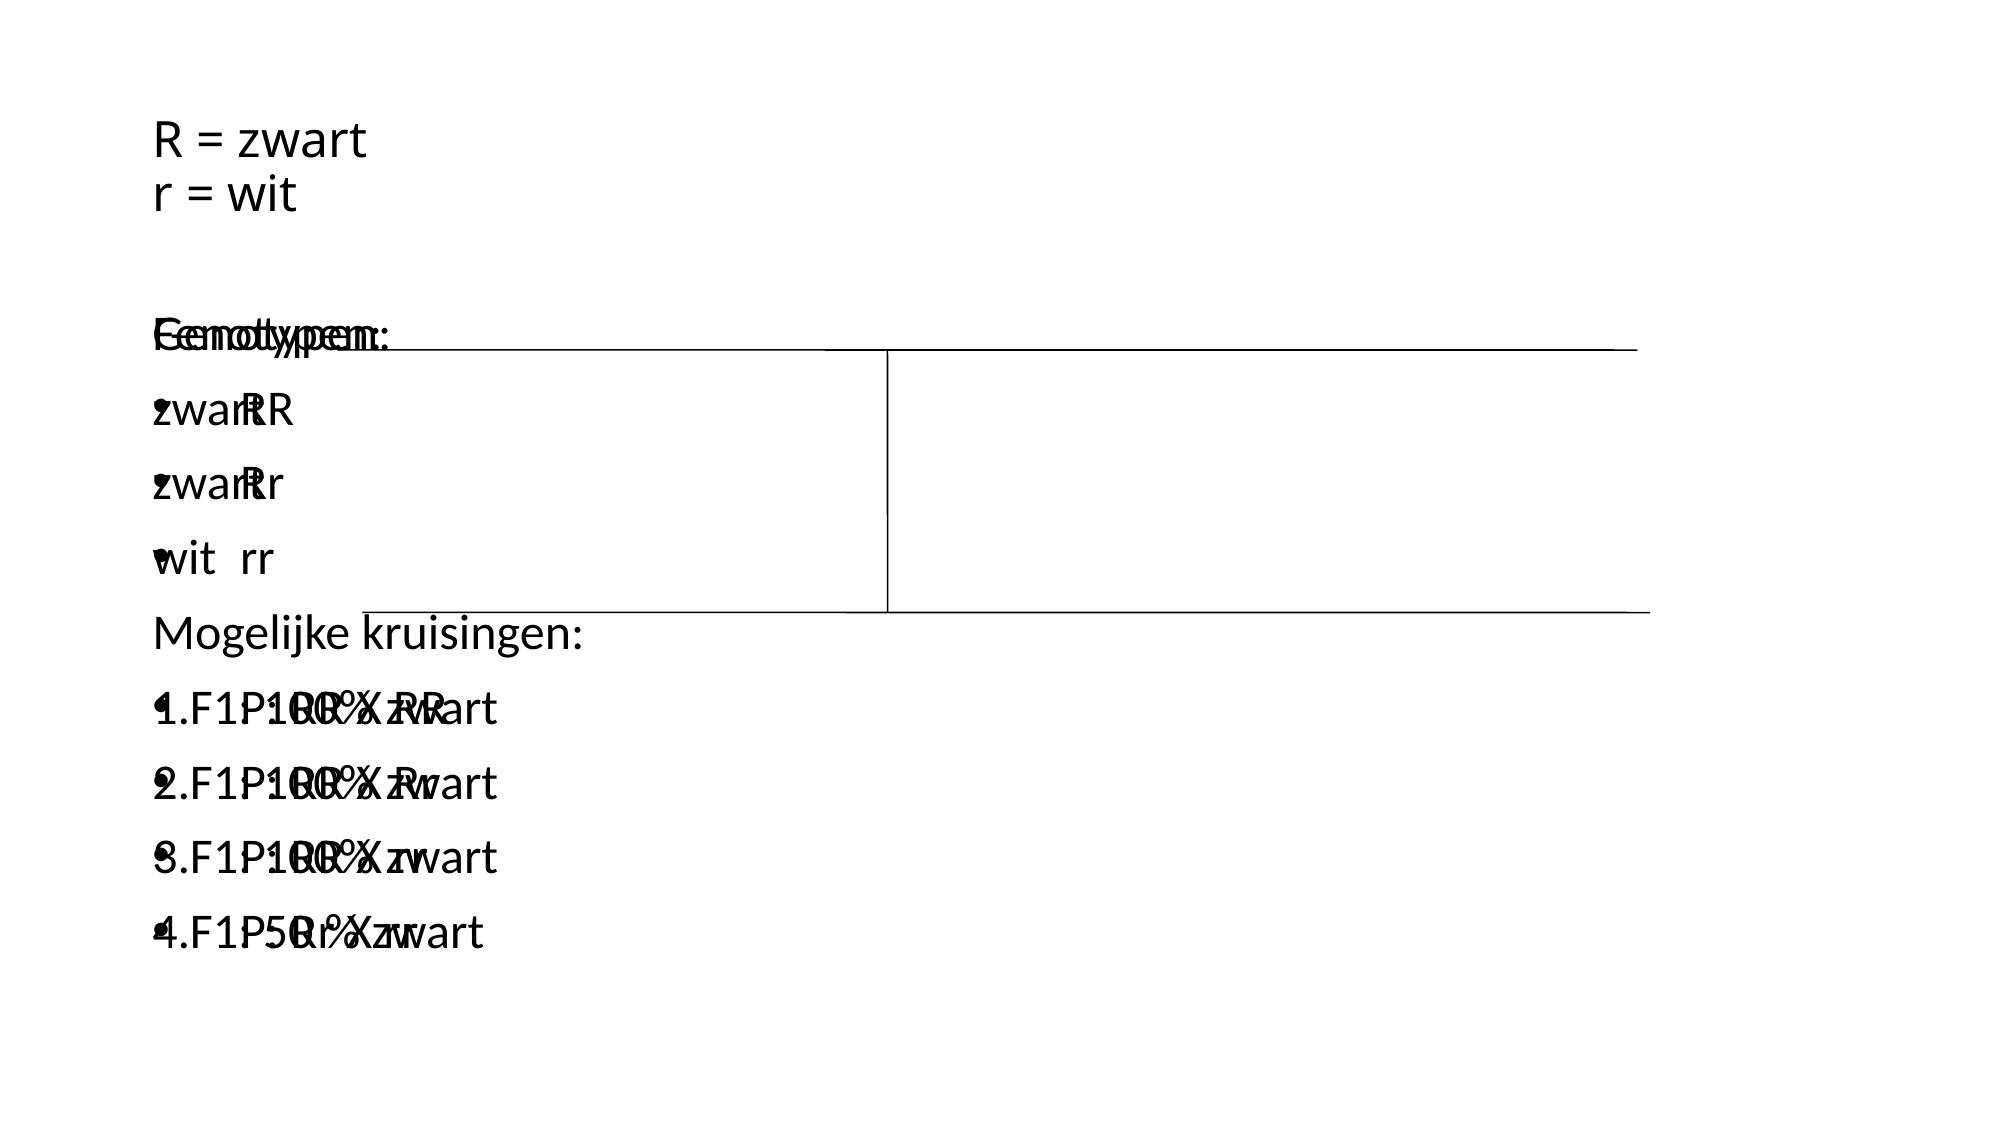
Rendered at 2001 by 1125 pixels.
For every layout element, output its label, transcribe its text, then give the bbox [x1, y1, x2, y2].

title R = zwart r = wit [137, 59, 1863, 278]
list Fenotypen: zwart zwart wit F1: 100% zwart F1: 100% zwart F1: 100% zwart F1: 50 % zwart [137, 299, 1863, 1014]
